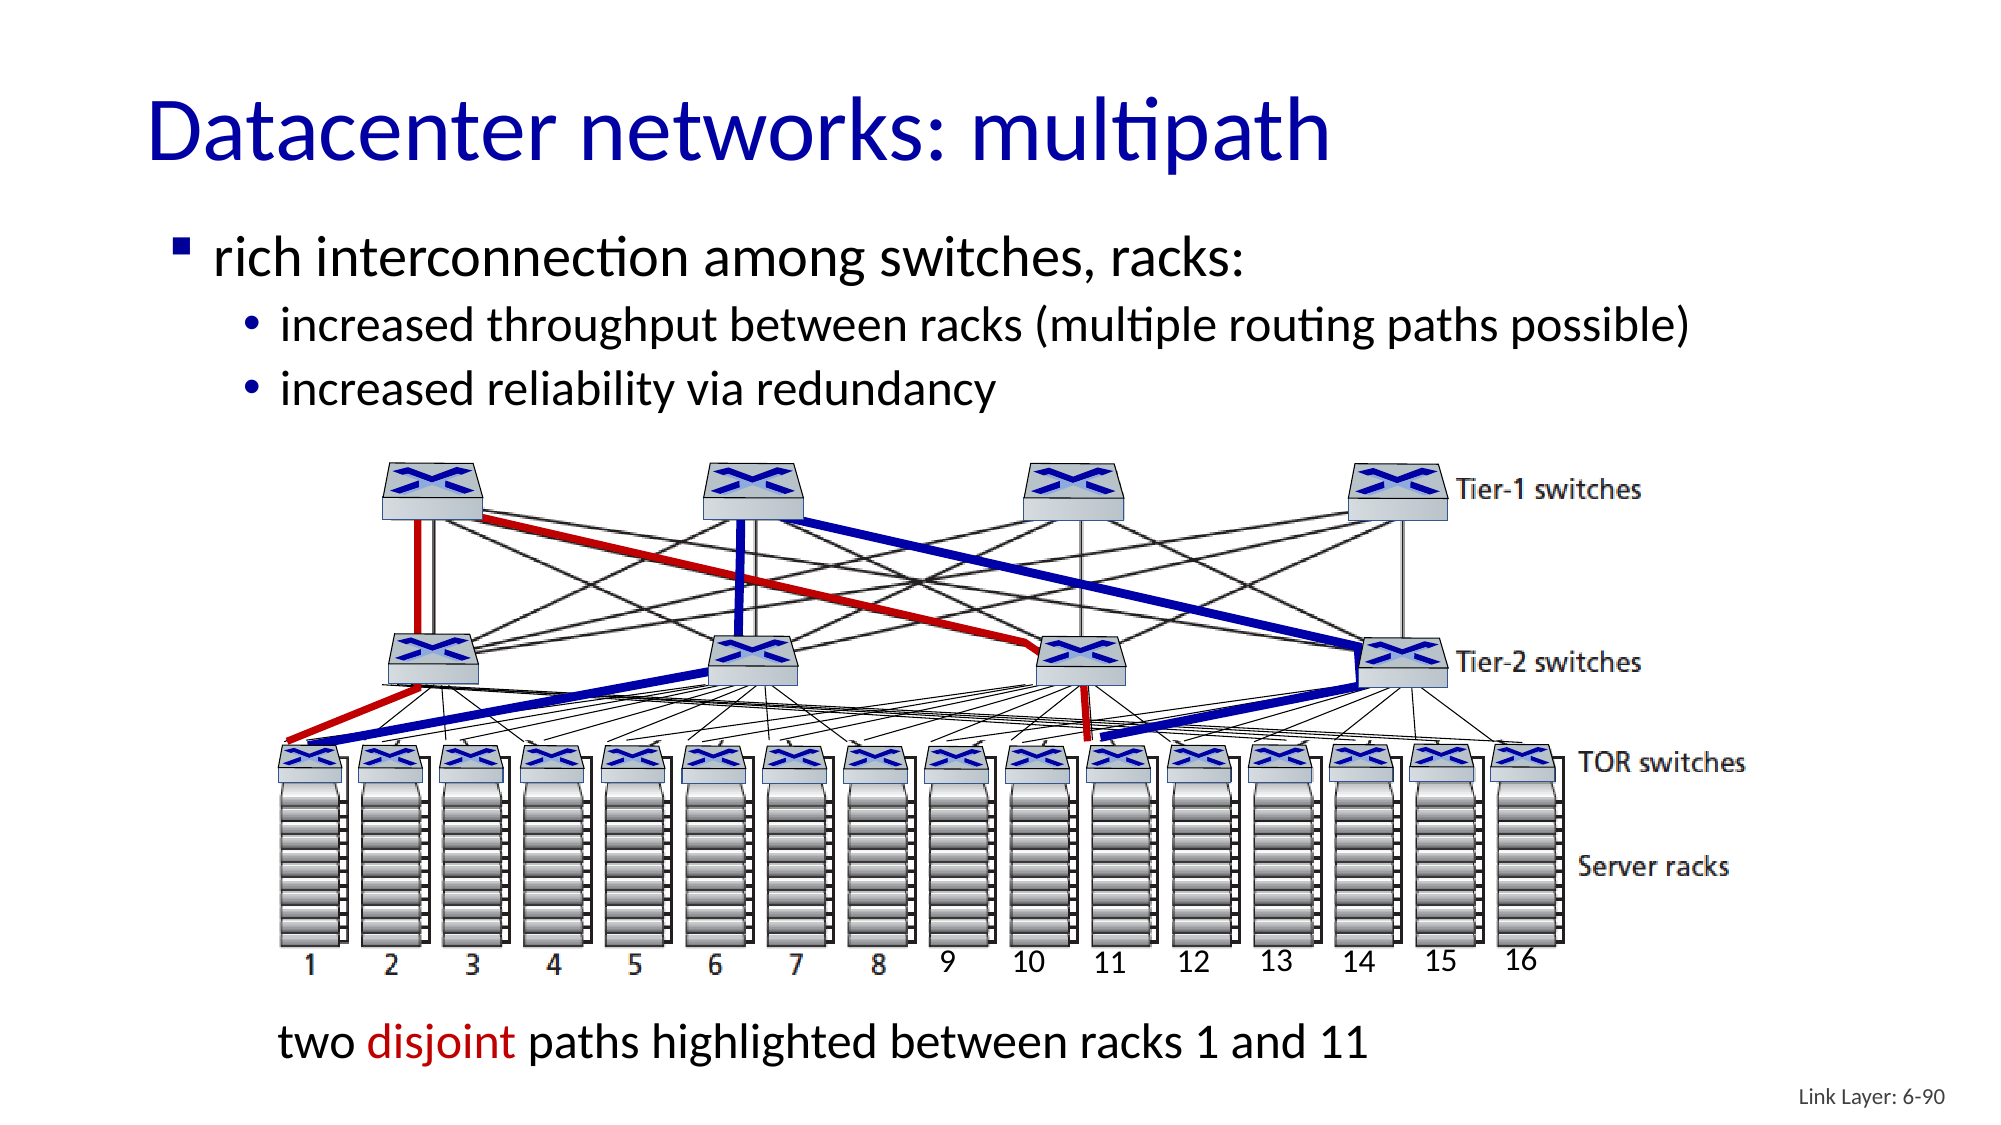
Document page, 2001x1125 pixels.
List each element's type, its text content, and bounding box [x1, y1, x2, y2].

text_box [277, 745, 342, 783]
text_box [1248, 744, 1313, 783]
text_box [681, 745, 746, 784]
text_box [1036, 636, 1127, 686]
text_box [388, 633, 479, 684]
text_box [1358, 637, 1449, 688]
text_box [1005, 746, 1070, 784]
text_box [439, 745, 504, 783]
text_box rich interconnection among switches, racks: increased throughput between racks (multiple routing paths possible) increased reliability via redundancy [153, 211, 2000, 507]
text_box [520, 745, 585, 783]
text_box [1023, 463, 1124, 521]
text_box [382, 462, 483, 520]
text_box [1086, 745, 1151, 783]
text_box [1348, 463, 1449, 521]
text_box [601, 745, 665, 784]
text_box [1329, 744, 1393, 782]
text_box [703, 463, 804, 520]
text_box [222, 390, 1798, 1077]
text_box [924, 746, 989, 784]
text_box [762, 746, 827, 784]
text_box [843, 746, 908, 784]
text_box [708, 635, 799, 686]
slide_number Link Layer: 6-90 [1510, 1065, 1961, 1125]
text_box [358, 745, 423, 783]
title Datacenter networks: multipath [131, 57, 1857, 205]
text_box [1409, 744, 1474, 782]
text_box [1167, 745, 1232, 783]
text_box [1490, 744, 1555, 782]
